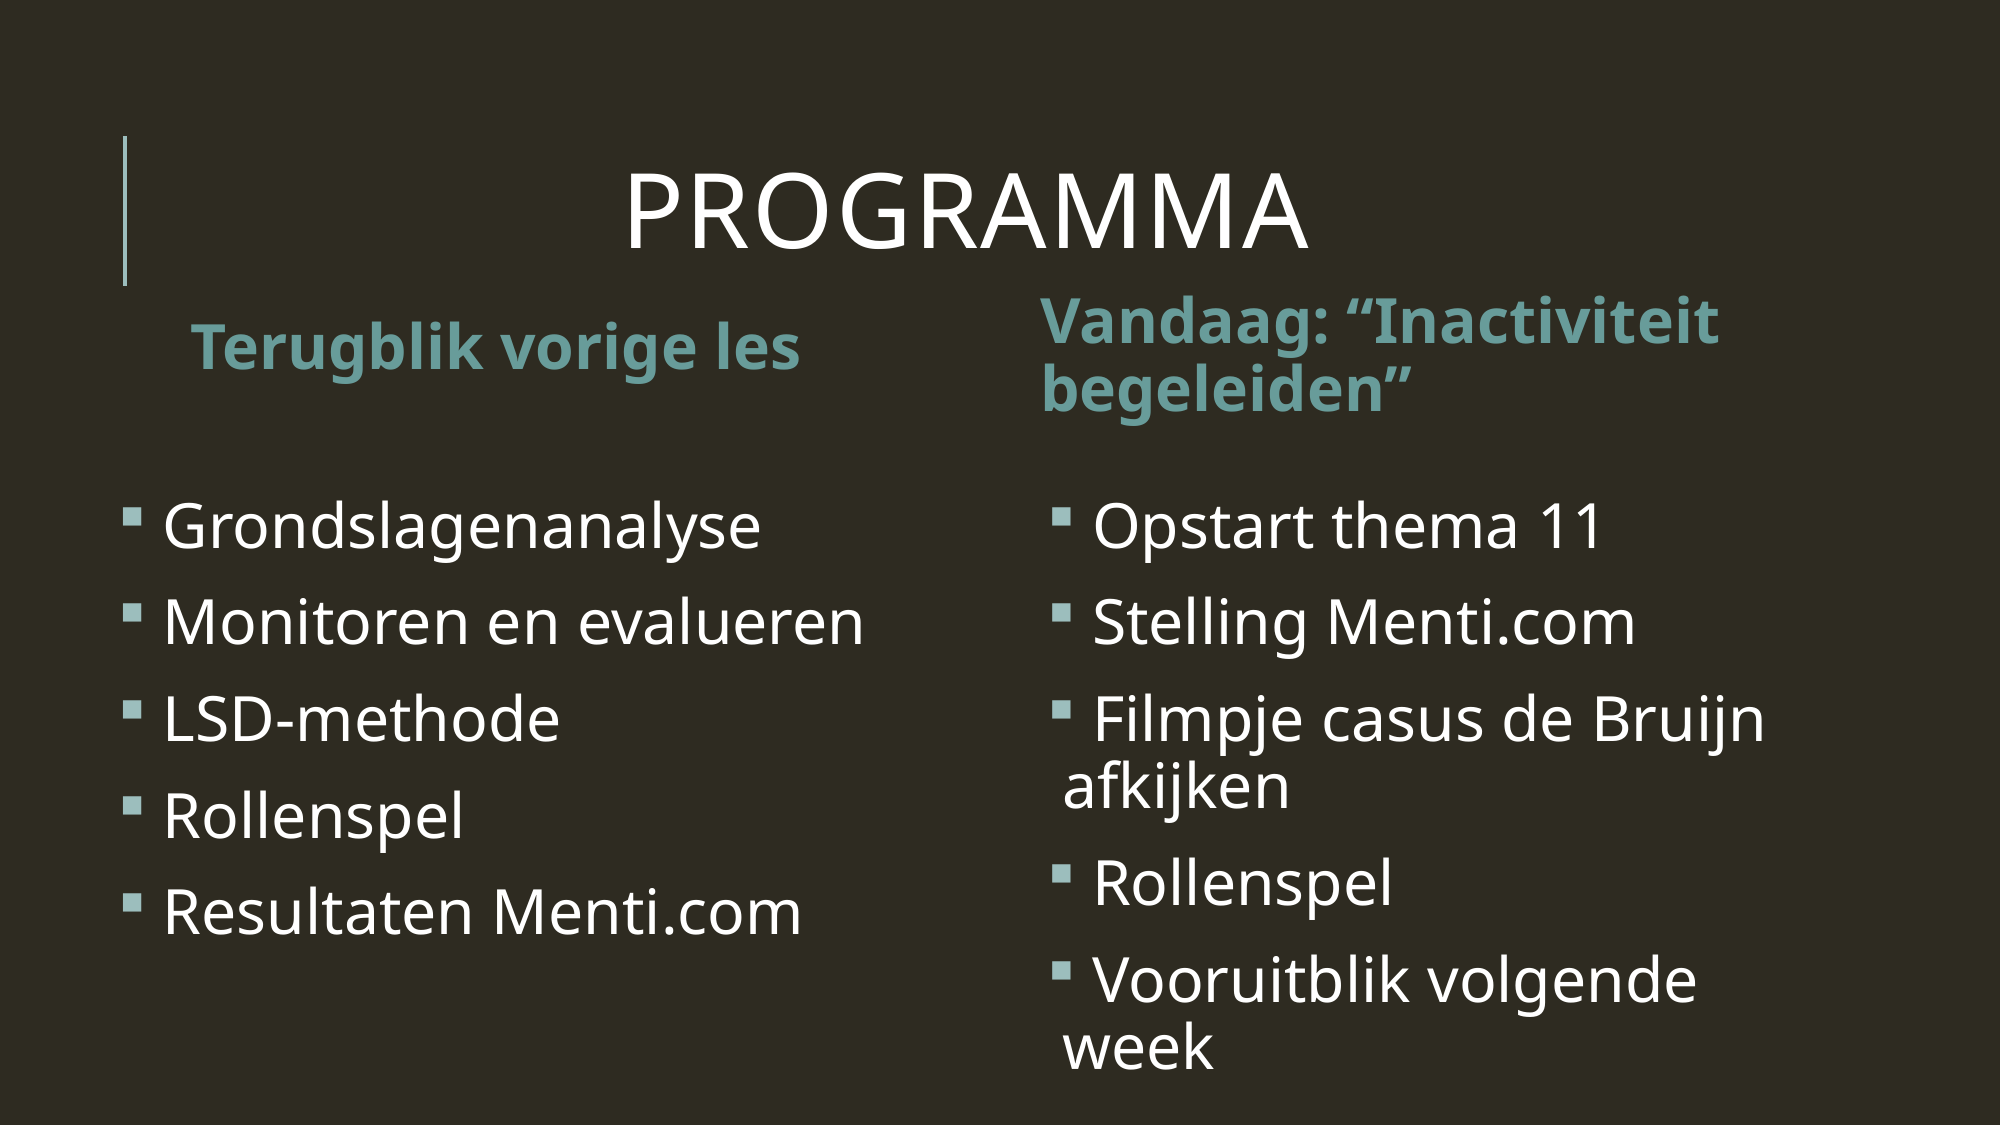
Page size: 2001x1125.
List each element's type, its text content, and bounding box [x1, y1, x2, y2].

list Vandaag: “Inactiviteit begeleiden” [1017, 254, 2000, 460]
list Terugblik vorige les [168, 299, 983, 468]
list Grondslagenanalyse Monitoren en evalueren LSD-methode Rollenspel Resultaten Menti.com [110, 486, 1039, 1035]
list Opstart thema 11 Stelling Menti.com Filmpje casus de Bruijn afkijken Rollenspel Vooruitblik volgende week [1039, 486, 1820, 1110]
title Programma [168, 96, 1763, 342]
